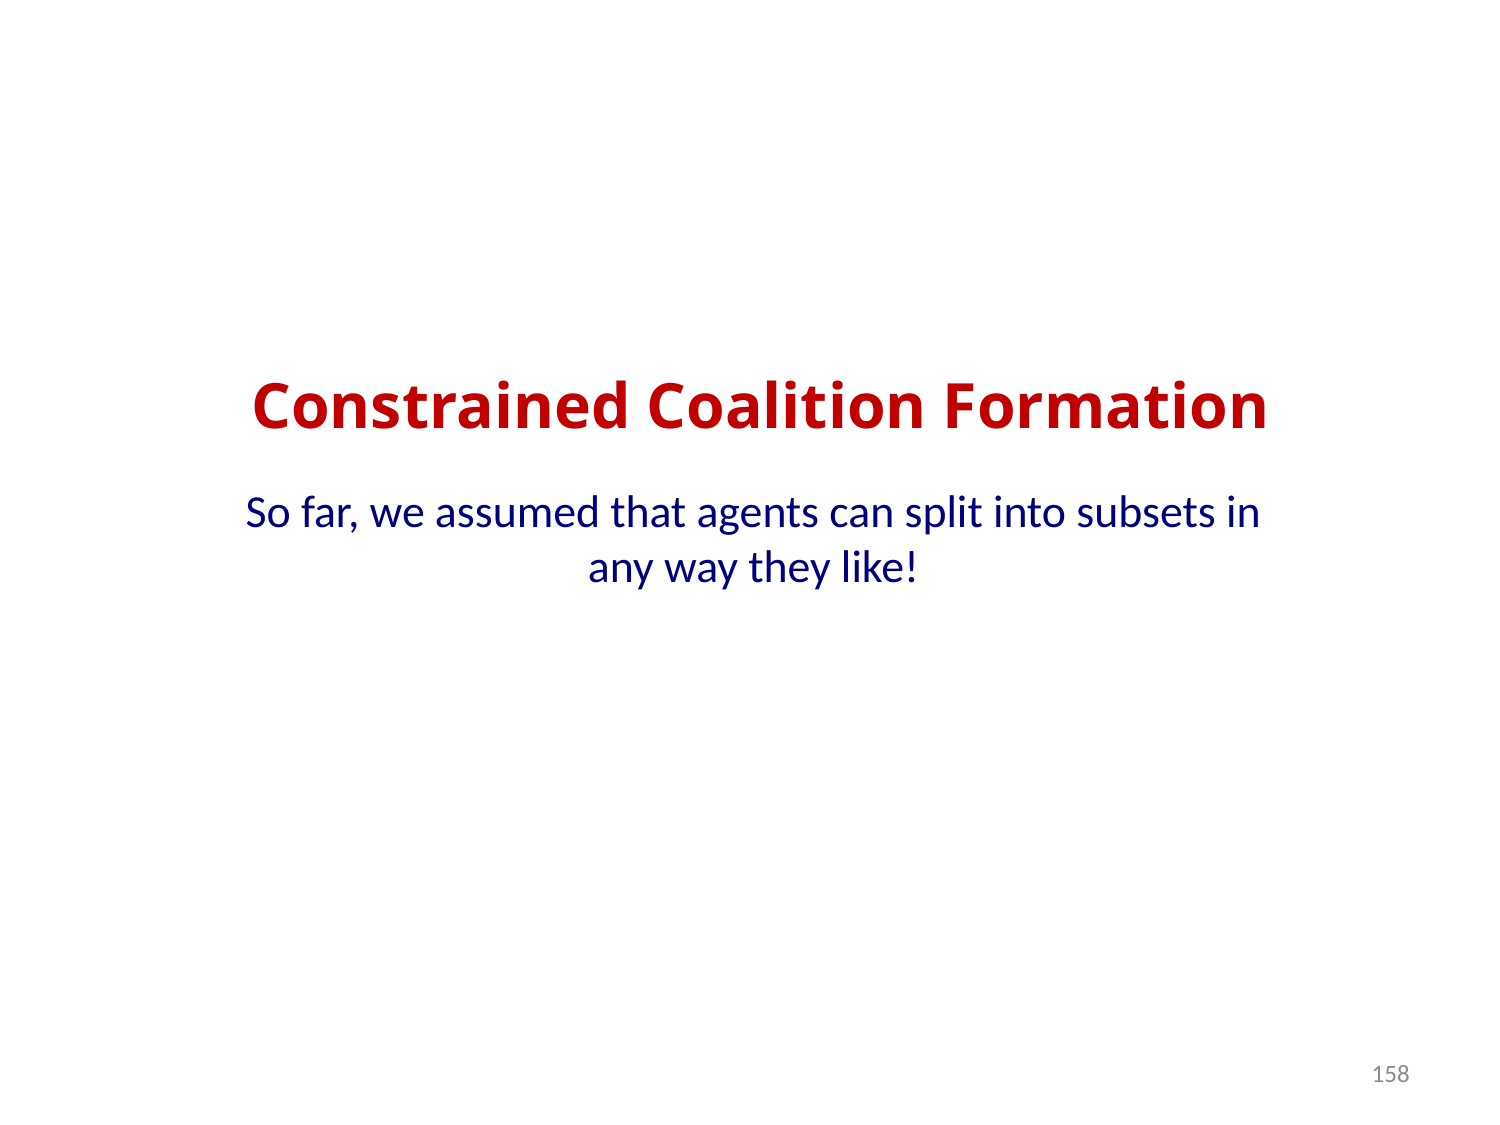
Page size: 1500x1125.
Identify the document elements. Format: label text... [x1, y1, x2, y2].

text_box Constrained Coalition Formation [122, 358, 1400, 449]
slide_number 158 [1074, 1042, 1425, 1103]
text_box So far, we assumed that agents can split into subsets in any way they like! [195, 474, 1312, 599]
